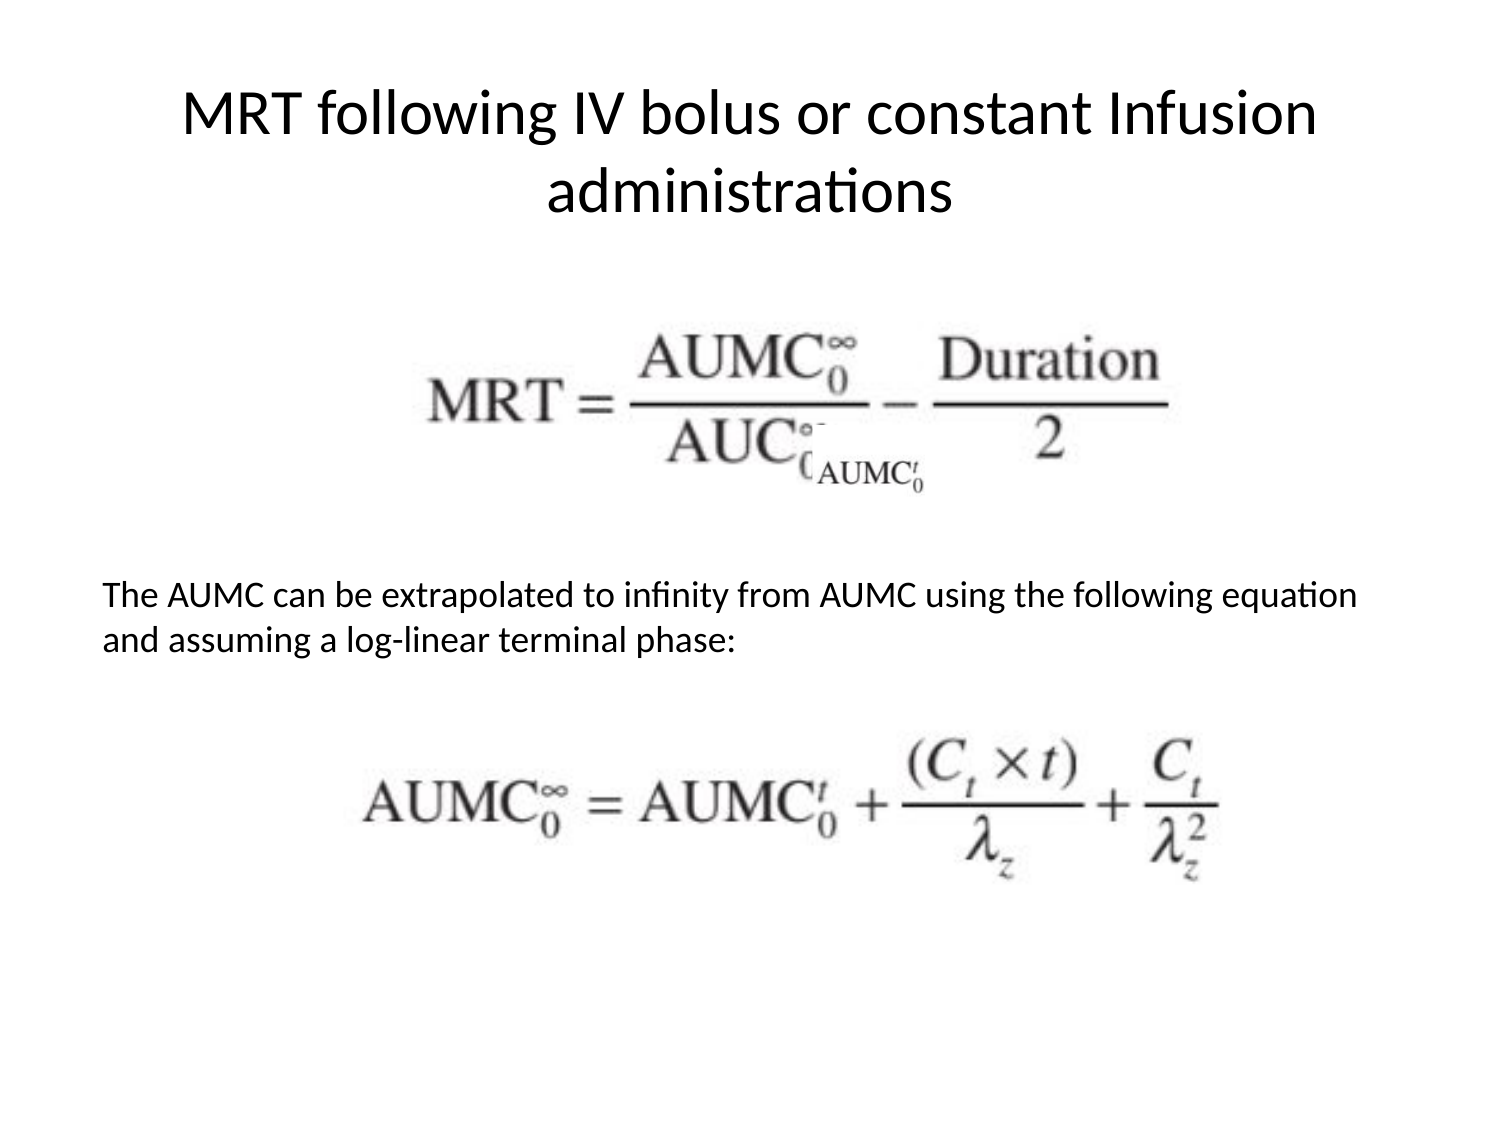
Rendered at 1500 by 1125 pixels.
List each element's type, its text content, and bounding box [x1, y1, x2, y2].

picture [249, 712, 1296, 913]
text_box The AUMC can be extrapolated to infinity from AUMC using the following equation and assuming a log-linear terminal phase: [87, 562, 1413, 668]
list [312, 262, 1278, 501]
picture [812, 424, 926, 533]
title MRT following IV bolus or constant Infusion administrations [75, 45, 1425, 250]
